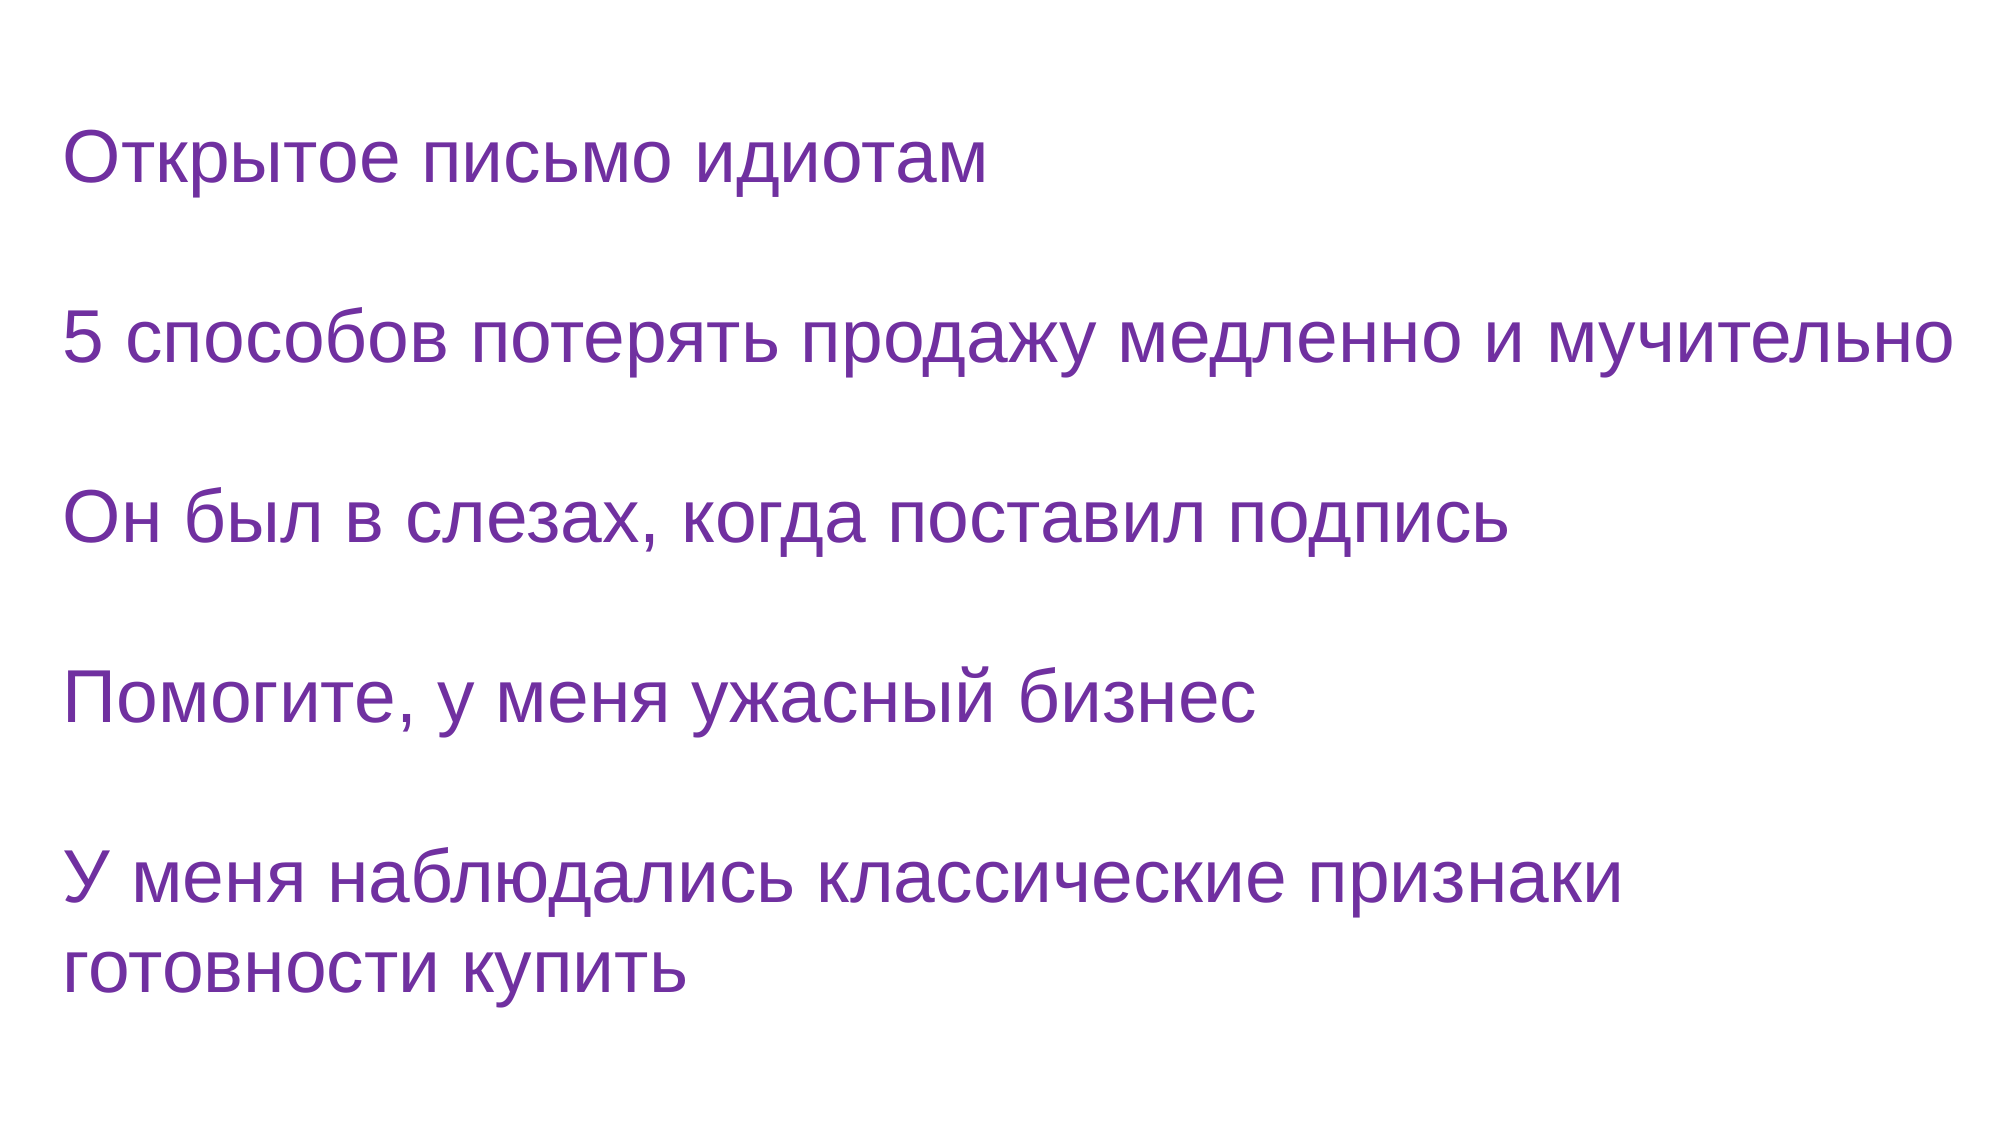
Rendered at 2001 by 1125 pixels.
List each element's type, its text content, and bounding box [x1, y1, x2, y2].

title Открытое письмо идиотам 5 способов потерять продажу медленно и мучительно Он был в слезах, когда поставил подпись Помогите, у меня ужасный бизнес У меня наблюдались классические признаки готовности купить [62, 184, 1973, 932]
